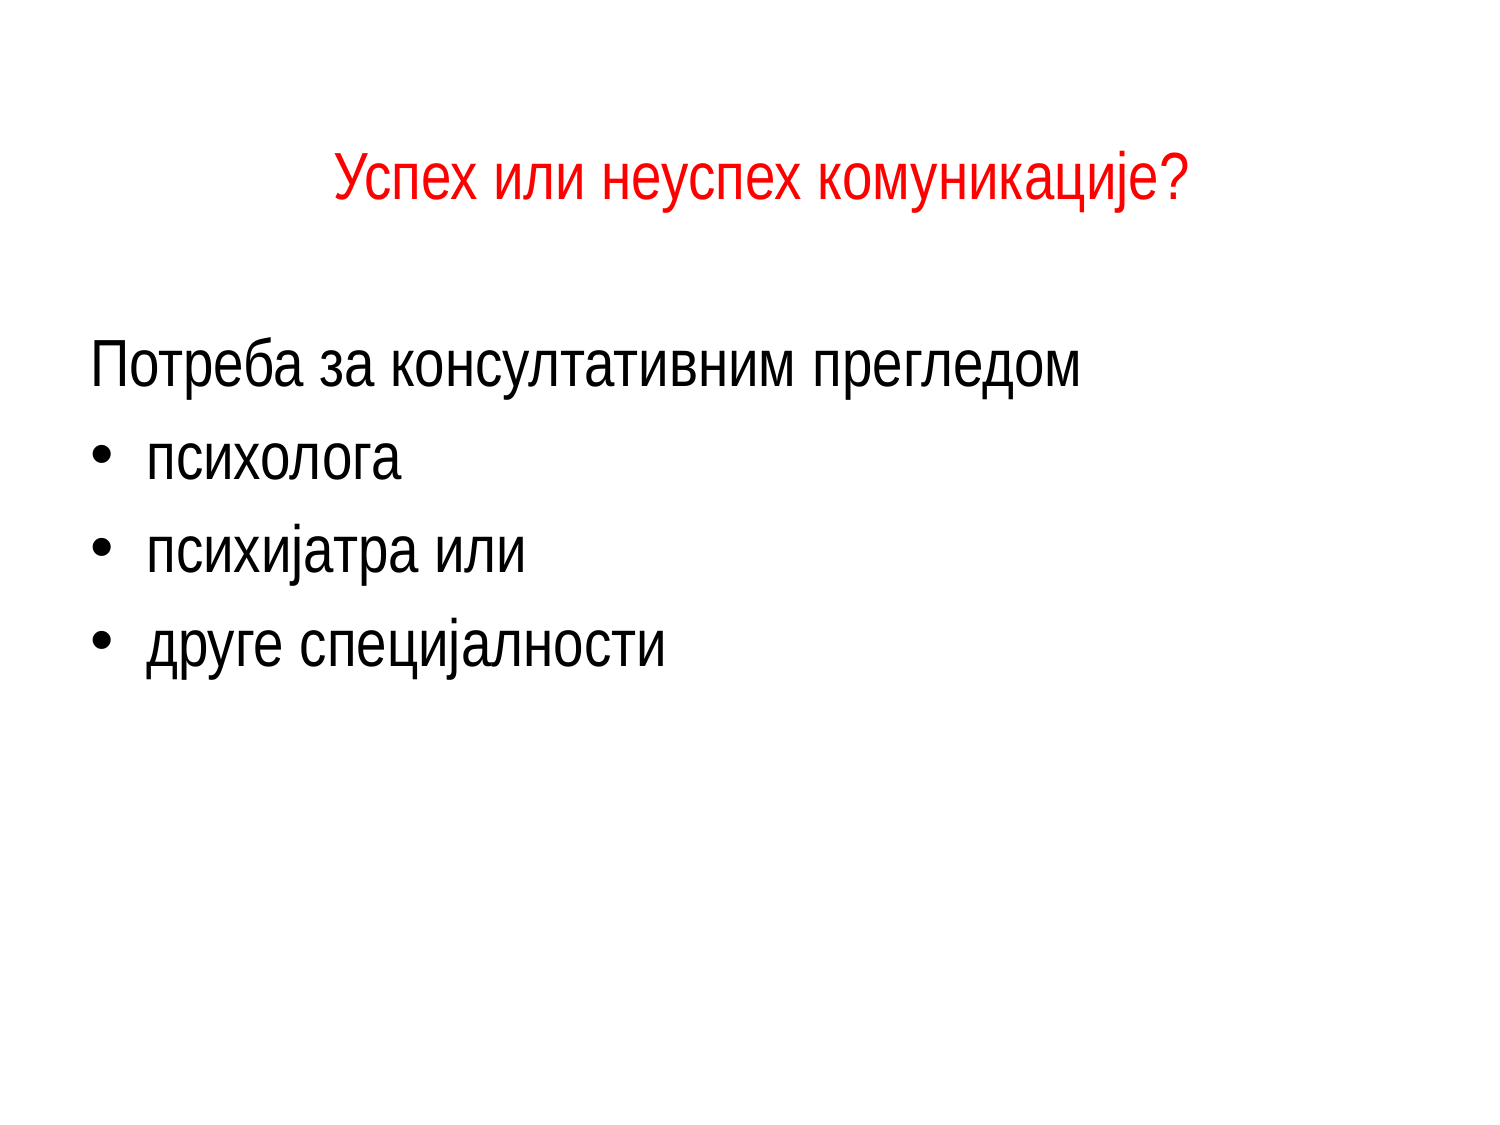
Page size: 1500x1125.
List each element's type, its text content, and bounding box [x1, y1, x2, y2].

list Успех или неуспех комуникације? Потреба за консултативним прегледом психолога психијатра или друге специјалности [75, 125, 1425, 1047]
